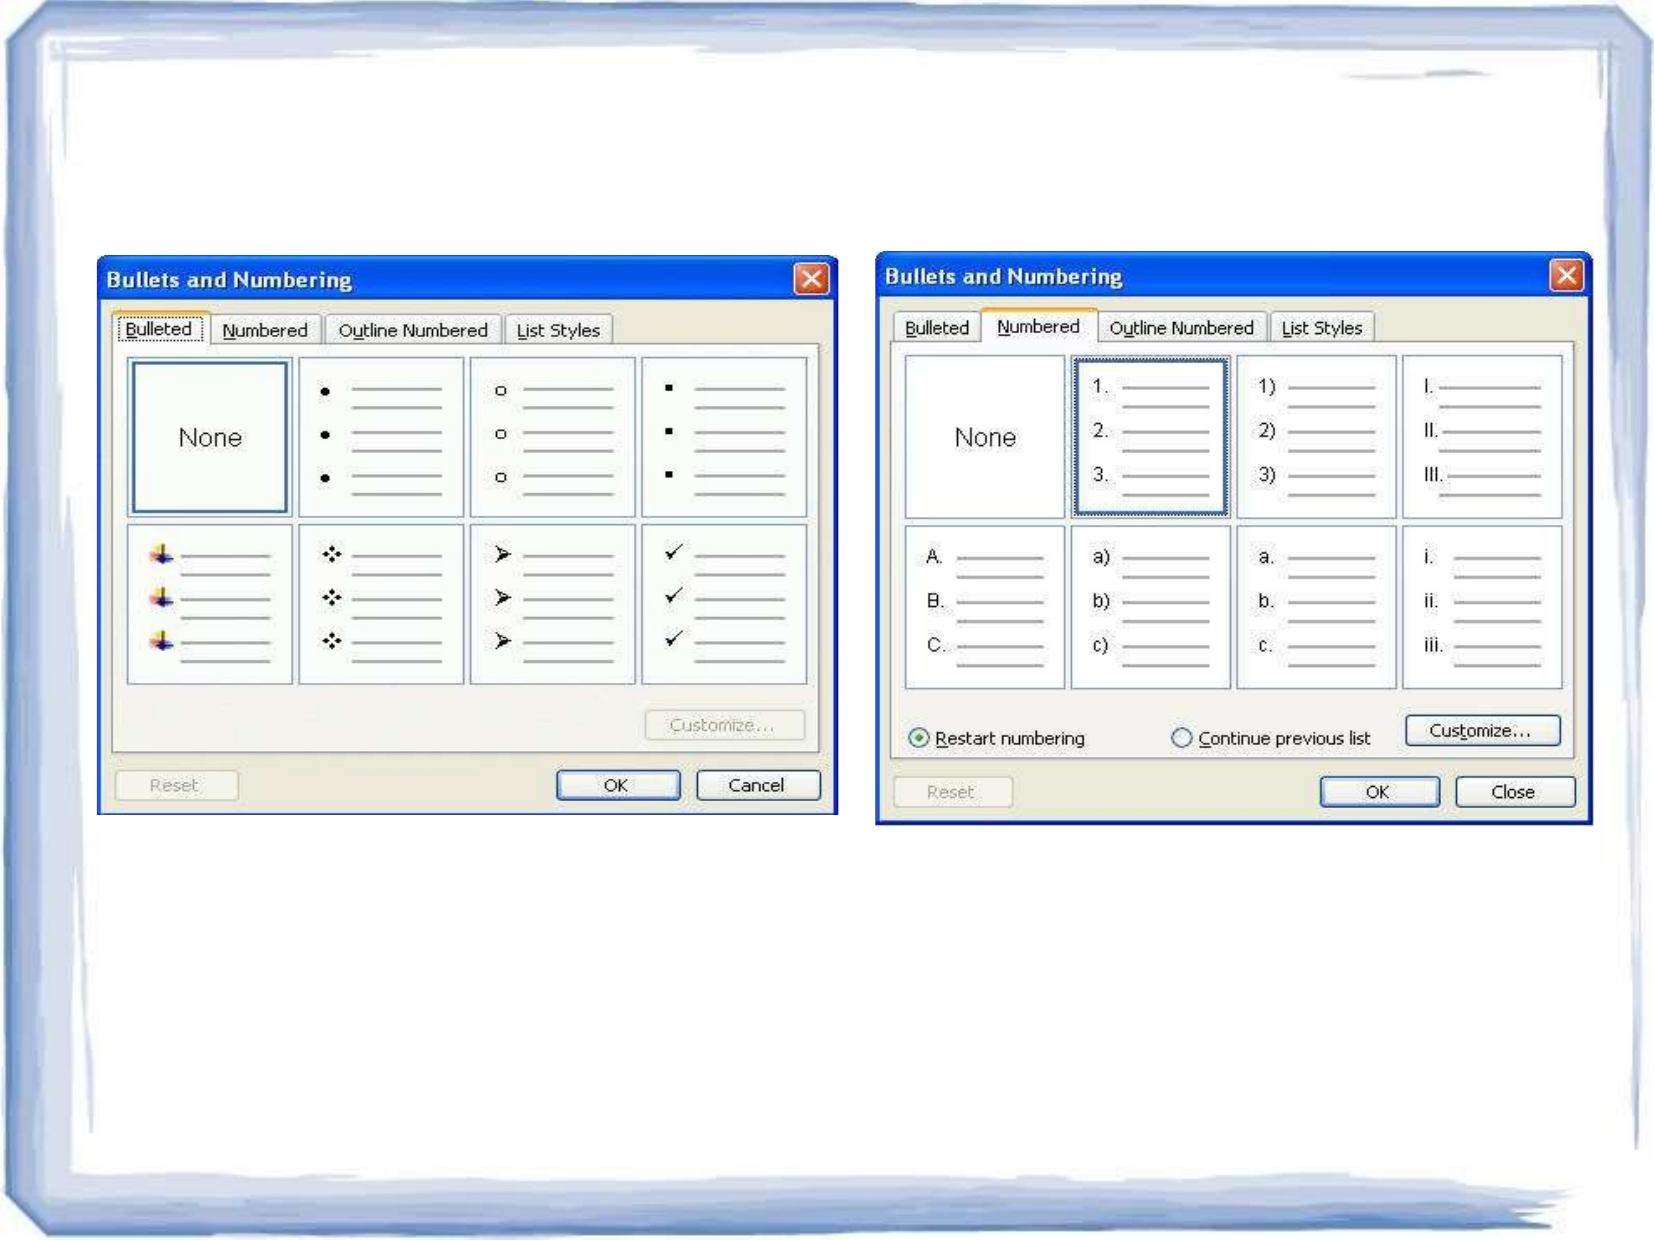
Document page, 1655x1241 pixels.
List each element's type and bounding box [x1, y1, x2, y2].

text_box [875, 251, 1595, 827]
text_box [96, 255, 839, 815]
picture [0, 0, 1654, 1240]
